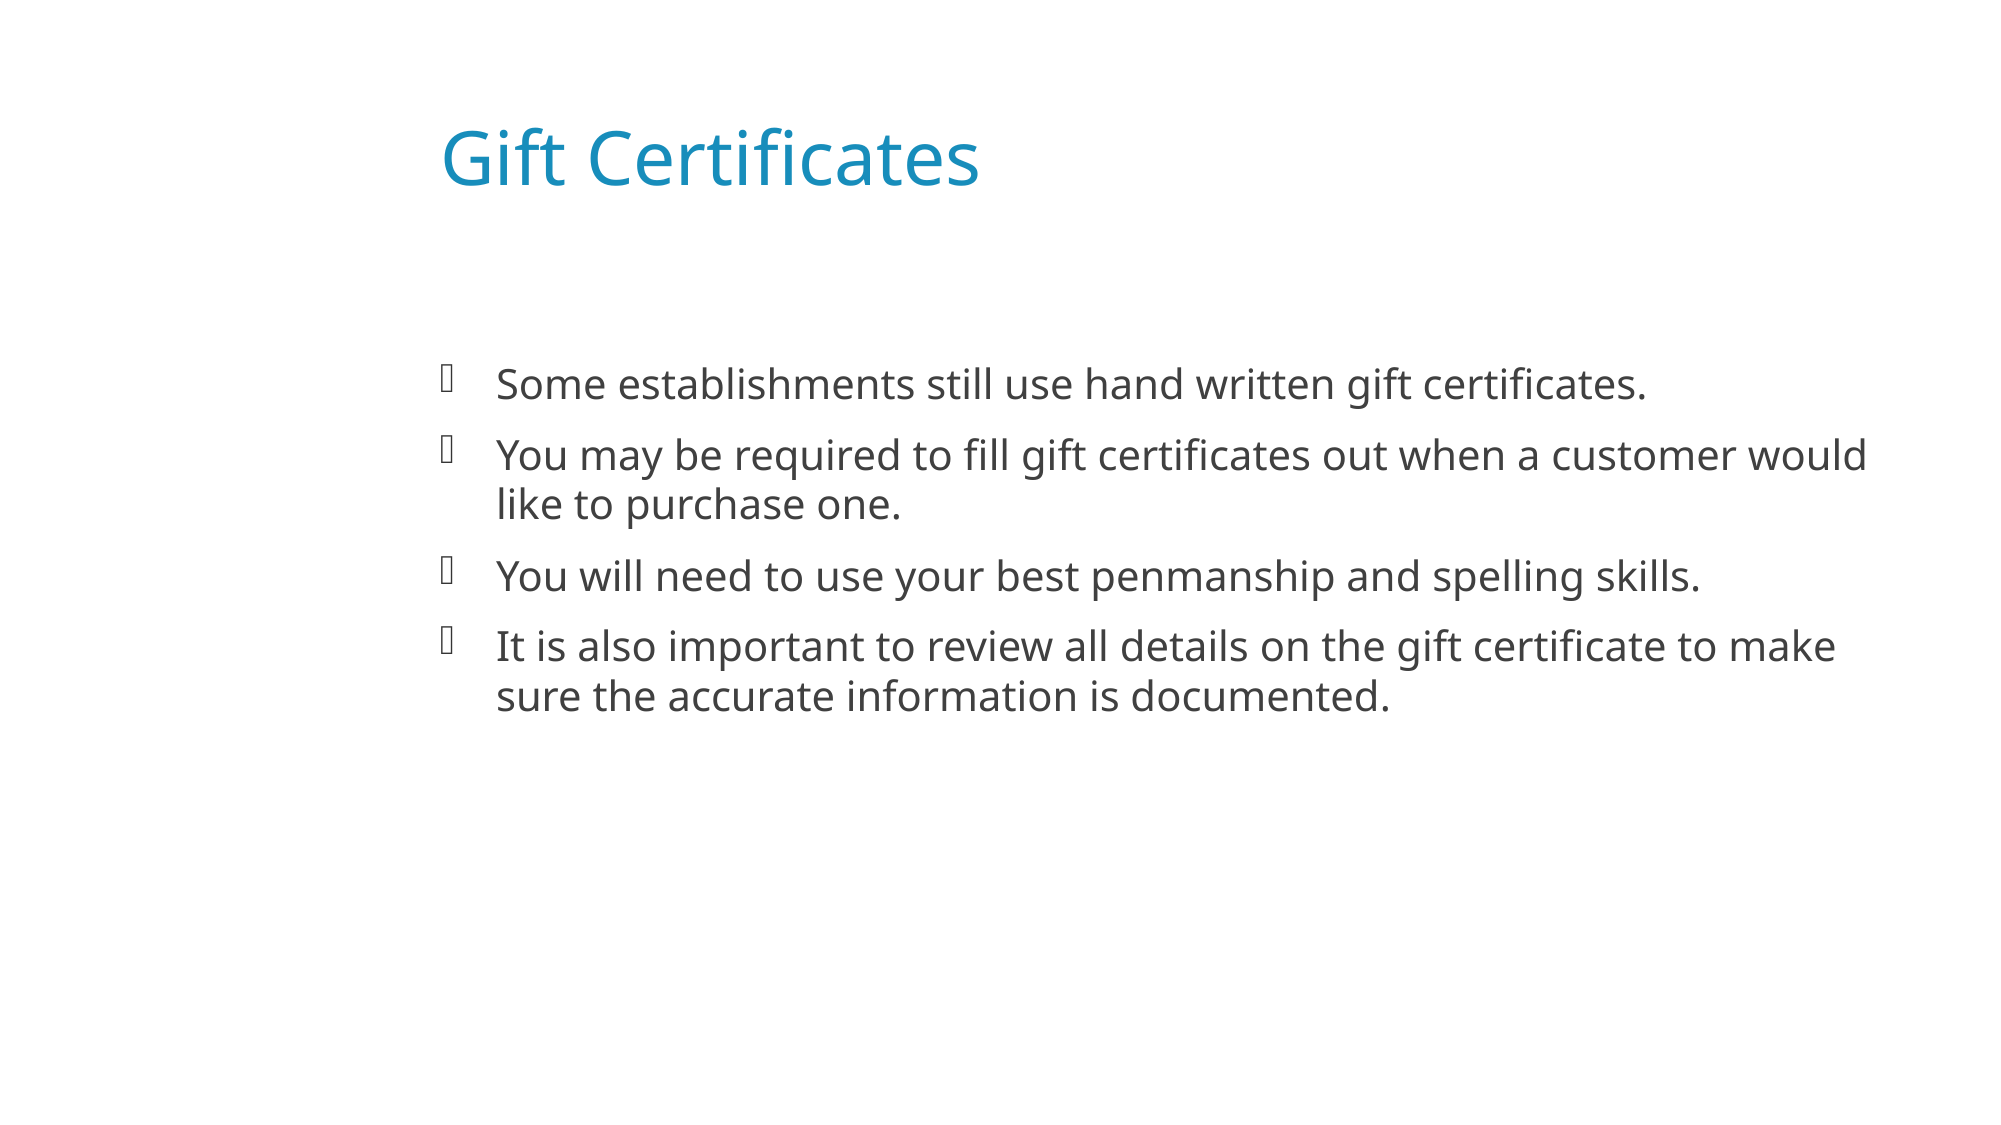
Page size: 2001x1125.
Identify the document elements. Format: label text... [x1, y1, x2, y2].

list Some establishments still use hand written gift certificates. You may be required to fill gift certificates out when a customer would like to purchase one. You will need to use your best penmanship and spelling skills. It is also important to review all details on the gift certificate to make sure the accurate information is documented. [424, 350, 1888, 1074]
title Gift Certificates [425, 102, 1888, 313]
